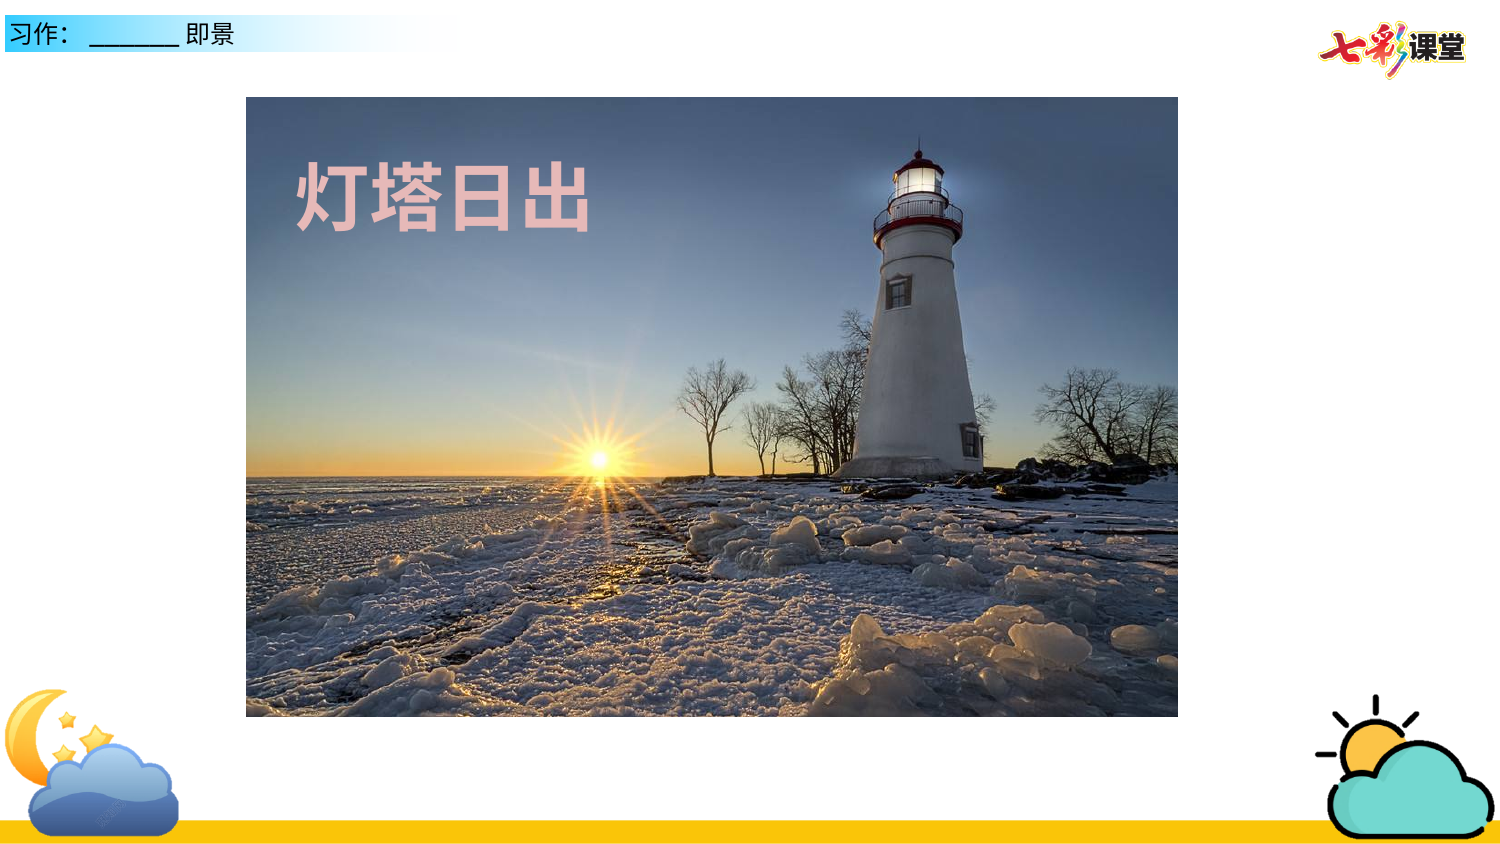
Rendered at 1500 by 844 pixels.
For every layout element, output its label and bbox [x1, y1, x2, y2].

picture [0, 686, 185, 844]
picture [1278, 640, 1500, 844]
picture [246, 96, 1178, 718]
picture [1316, 20, 1468, 80]
